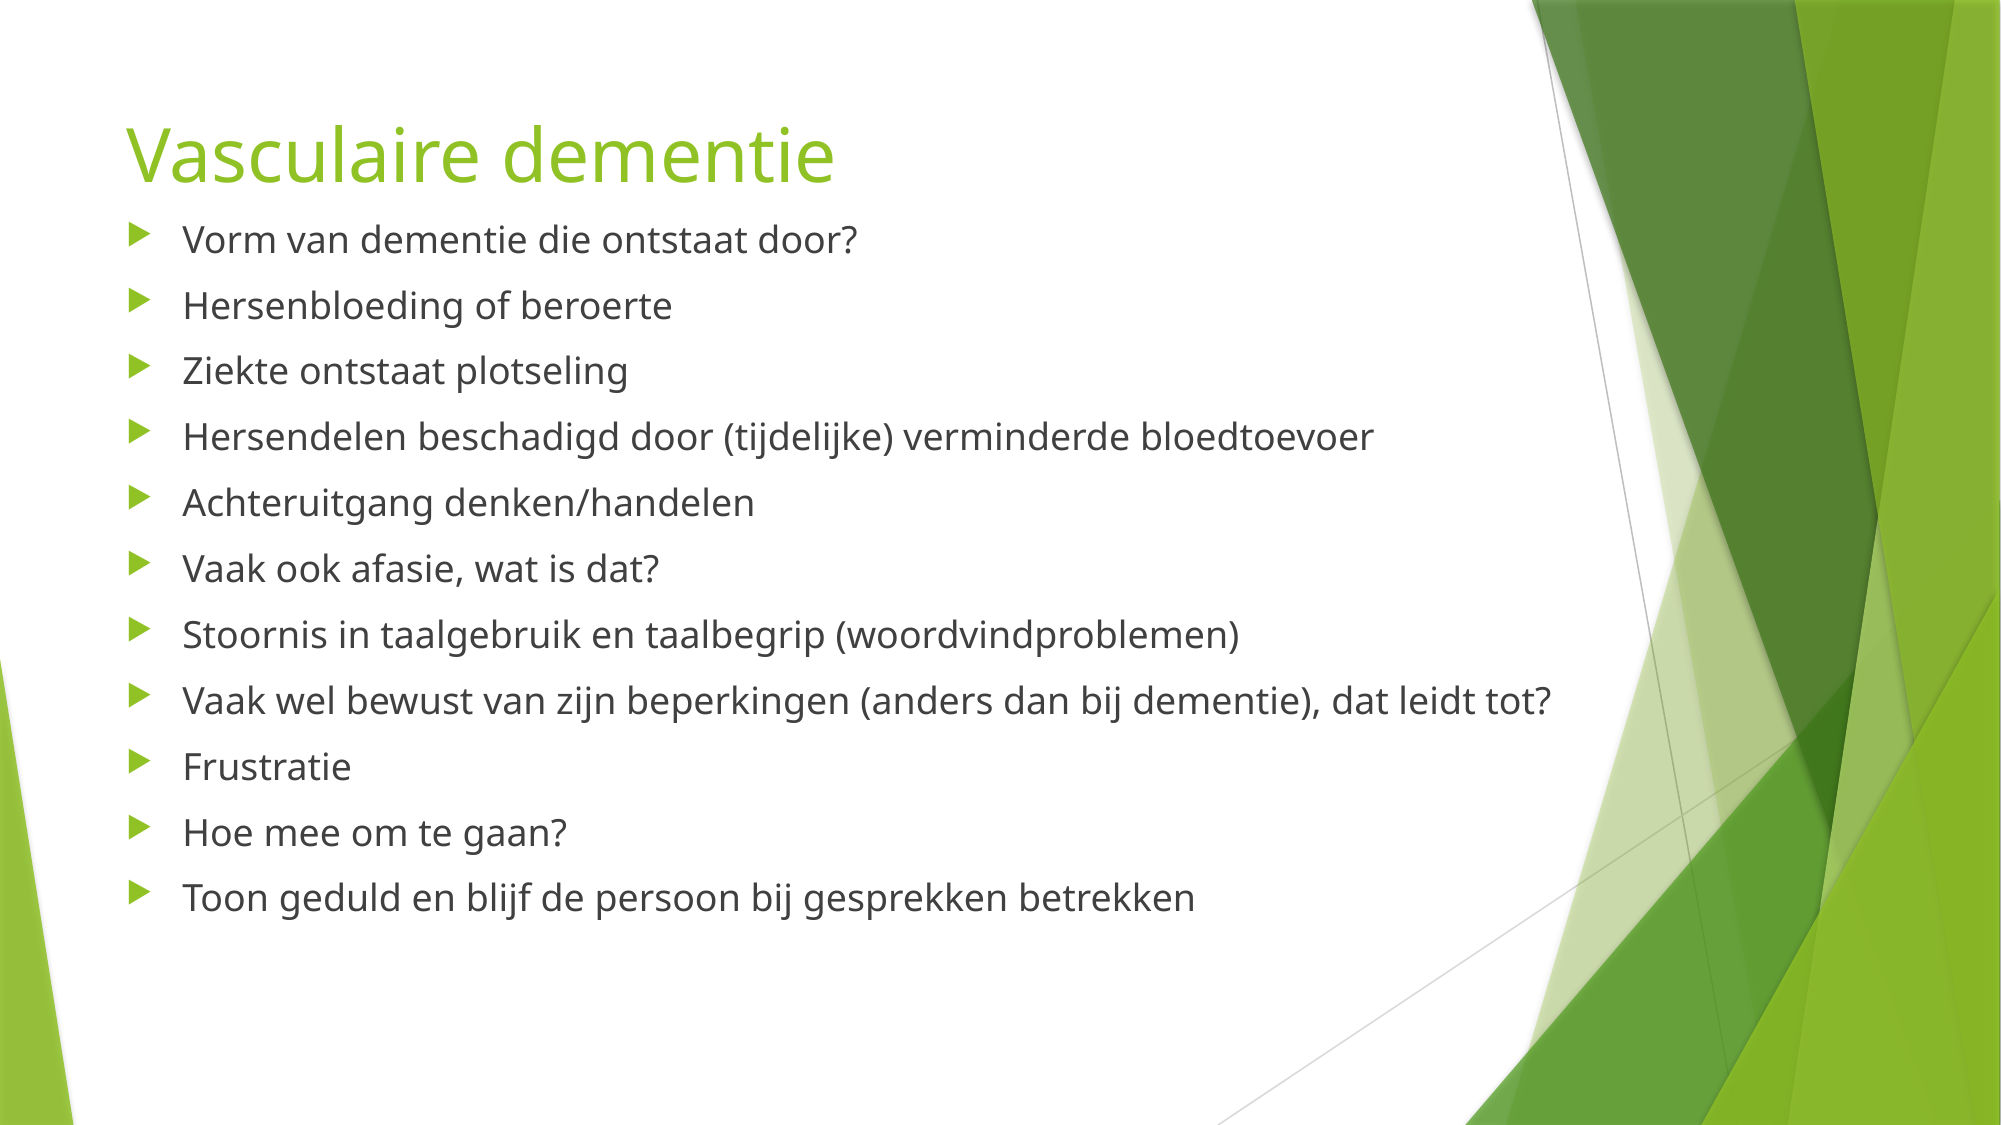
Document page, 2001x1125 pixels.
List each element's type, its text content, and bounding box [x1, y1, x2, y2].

title Vasculaire dementie [111, 99, 1522, 208]
list Vorm van dementie die ontstaat door? Hersenbloeding of beroerte Ziekte ontstaat plotseling Hersendelen beschadigd door (tijdelijke) verminderde bloedtoevoer Achteruitgang denken/handelen Vaak ook afasie, wat is dat? Stoornis in taalgebruik en taalbegrip (woordvindproblemen) Vaak wel bewust van zijn beperkingen (anders dan bij dementie), dat leidt tot? Frustratie Hoe mee om te gaan? Toon geduld en blijf de persoon bij gesprekken betrekken [111, 208, 1614, 994]
